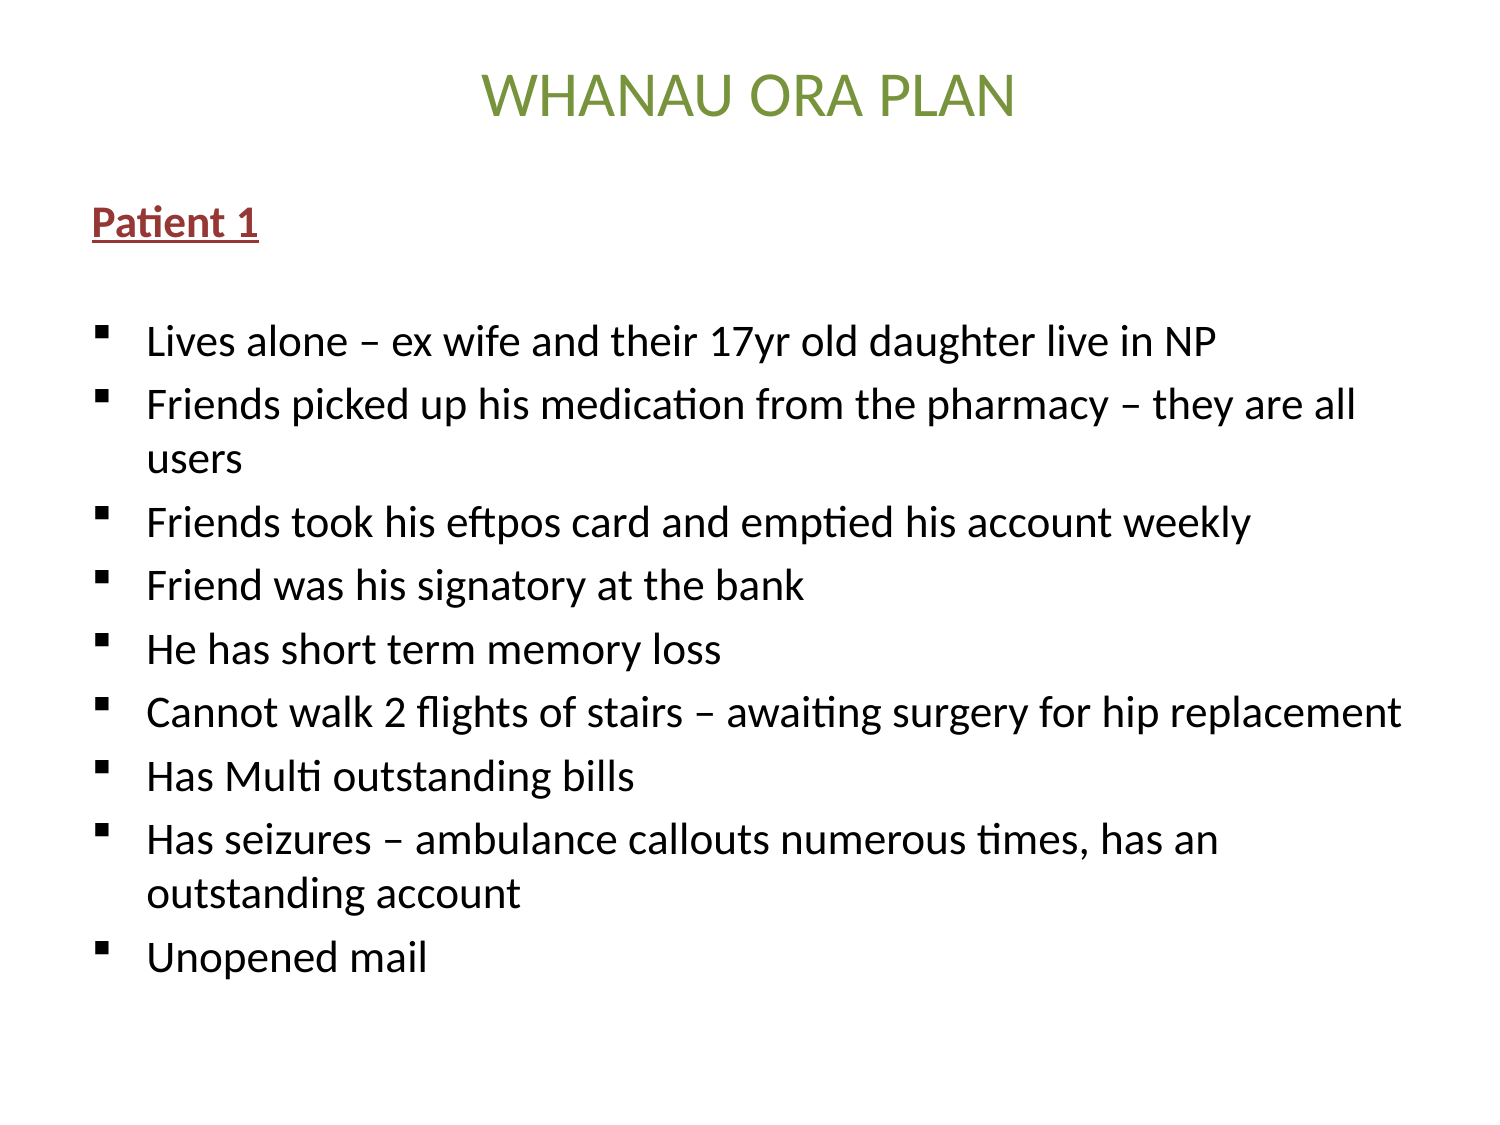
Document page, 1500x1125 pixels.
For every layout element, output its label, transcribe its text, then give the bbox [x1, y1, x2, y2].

title WHANAU ORA PLAN [75, 45, 1425, 138]
list Patient 1 Lives alone – ex wife and their 17yr old daughter live in NP Friends picked up his medication from the pharmacy – they are all users Friends took his eftpos card and emptied his account weekly Friend was his signatory at the bank He has short term memory loss Cannot walk 2 flights of stairs – awaiting surgery for hip replacement Has Multi outstanding bills Has seizures – ambulance callouts numerous times, has an outstanding account Unopened mail [76, 184, 1425, 1005]
